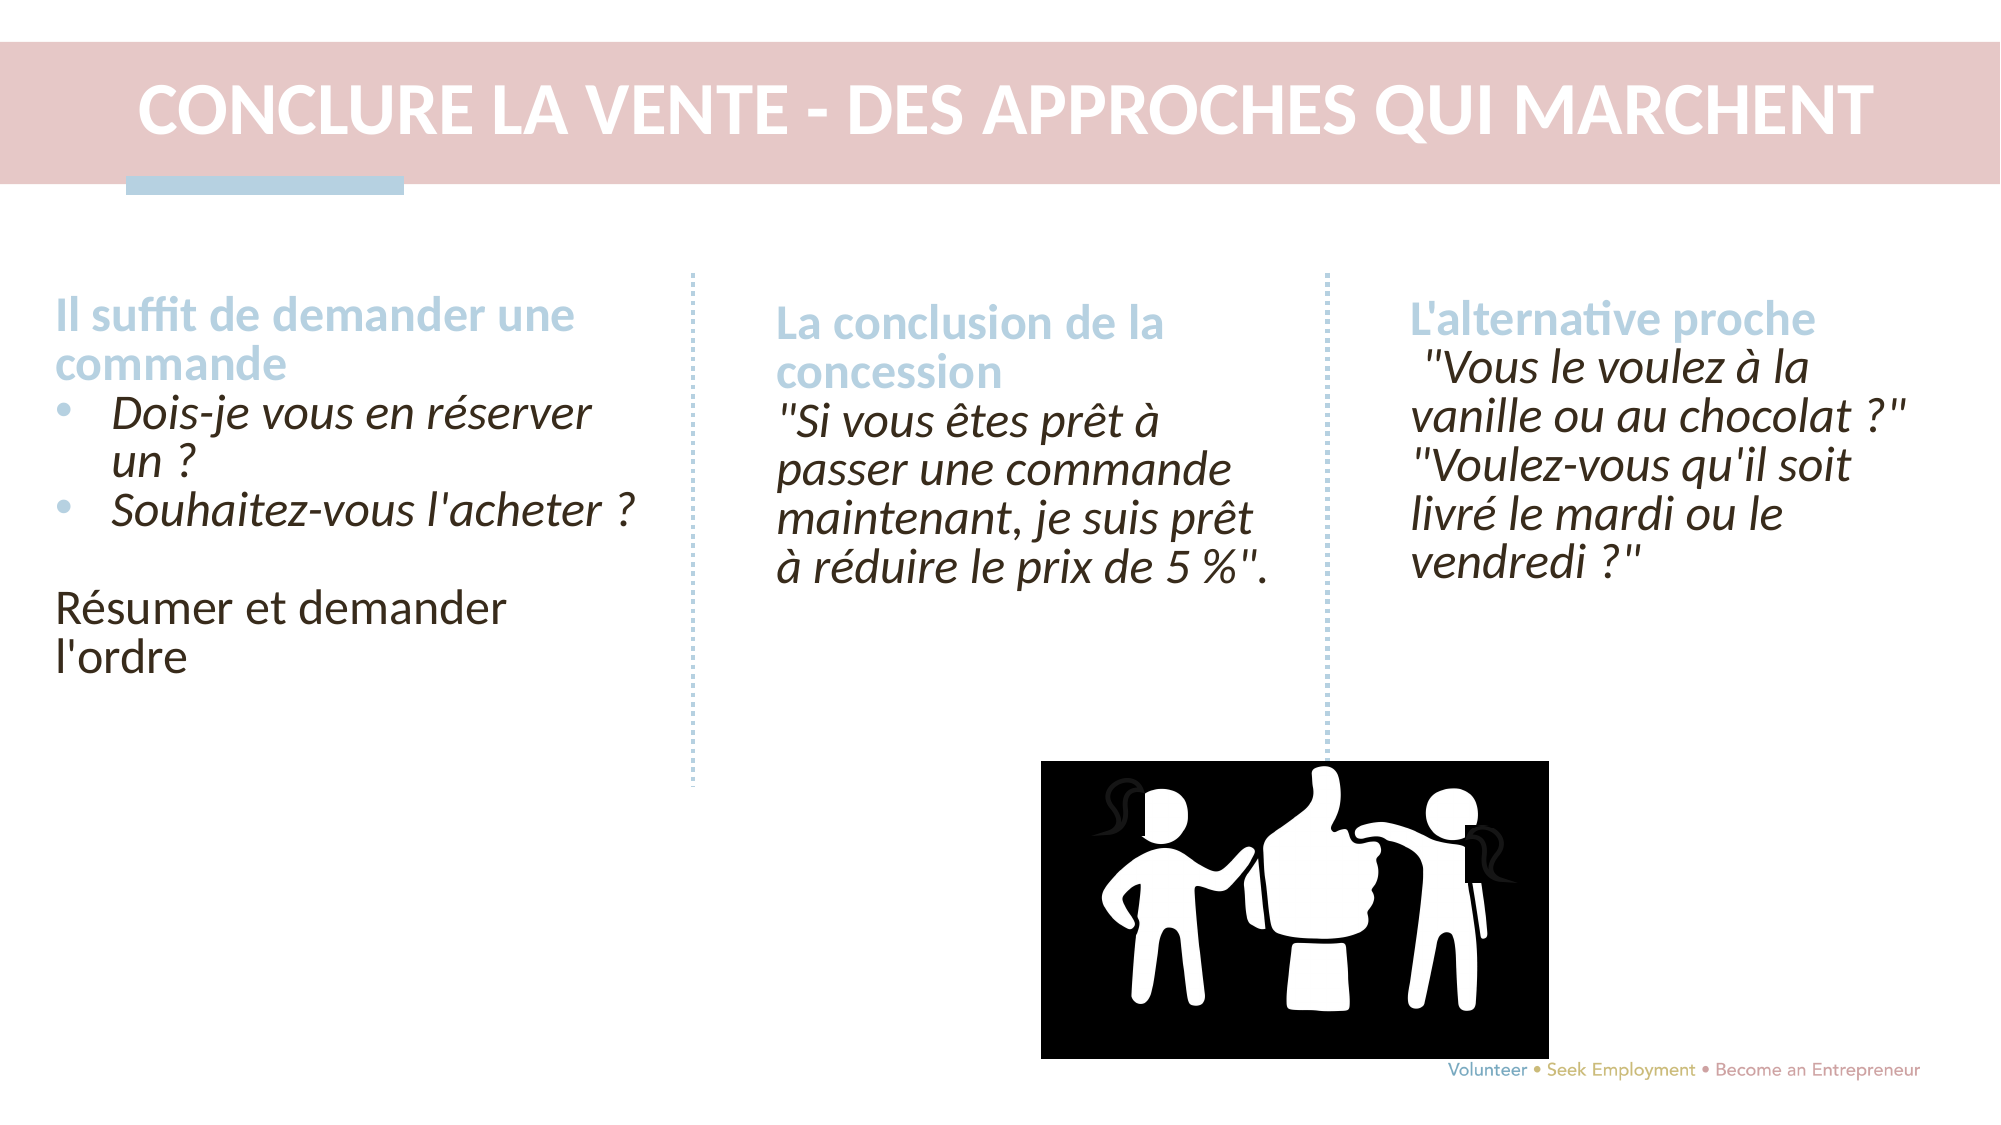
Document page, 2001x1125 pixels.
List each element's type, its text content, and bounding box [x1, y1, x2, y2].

text_box L'alternative proche "Vous le voulez à la vanille ou au chocolat ?" "Voulez-vous qu'il soit livré le mardi ou le vendredi ?" [1395, 288, 1937, 630]
text_box La conclusion de la concession "Si vous êtes prêt à passer une commande maintenant, je suis prêt à réduire le prix de 5 %". [761, 293, 1303, 982]
text_box Il suffit de demander une commande Dois-je vous en réserver un ? Souhaitez-vous l'acheter ? Résumer et demander l'ordre [40, 285, 669, 974]
list CONCLURE LA VENTE - DES APPROCHES QUI MARCHENT [123, 51, 1913, 170]
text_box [1040, 761, 1549, 1059]
picture [1418, 1046, 1971, 1103]
